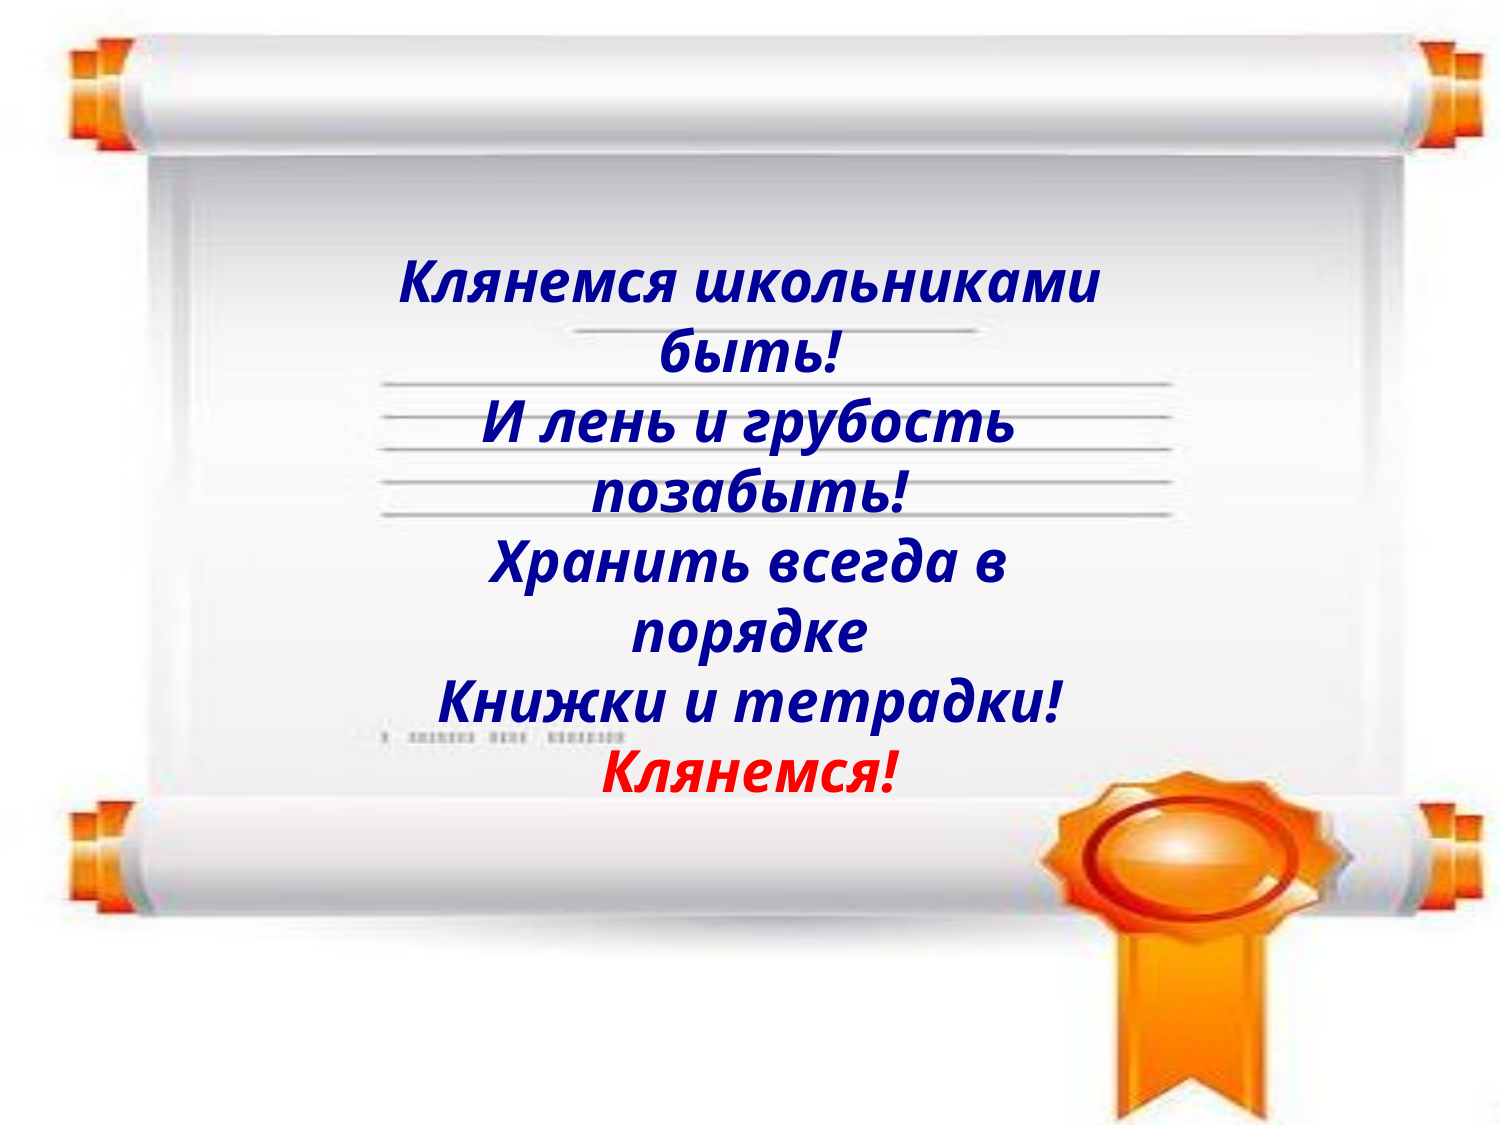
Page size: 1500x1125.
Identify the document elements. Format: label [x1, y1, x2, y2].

list [0, 0, 1500, 1125]
